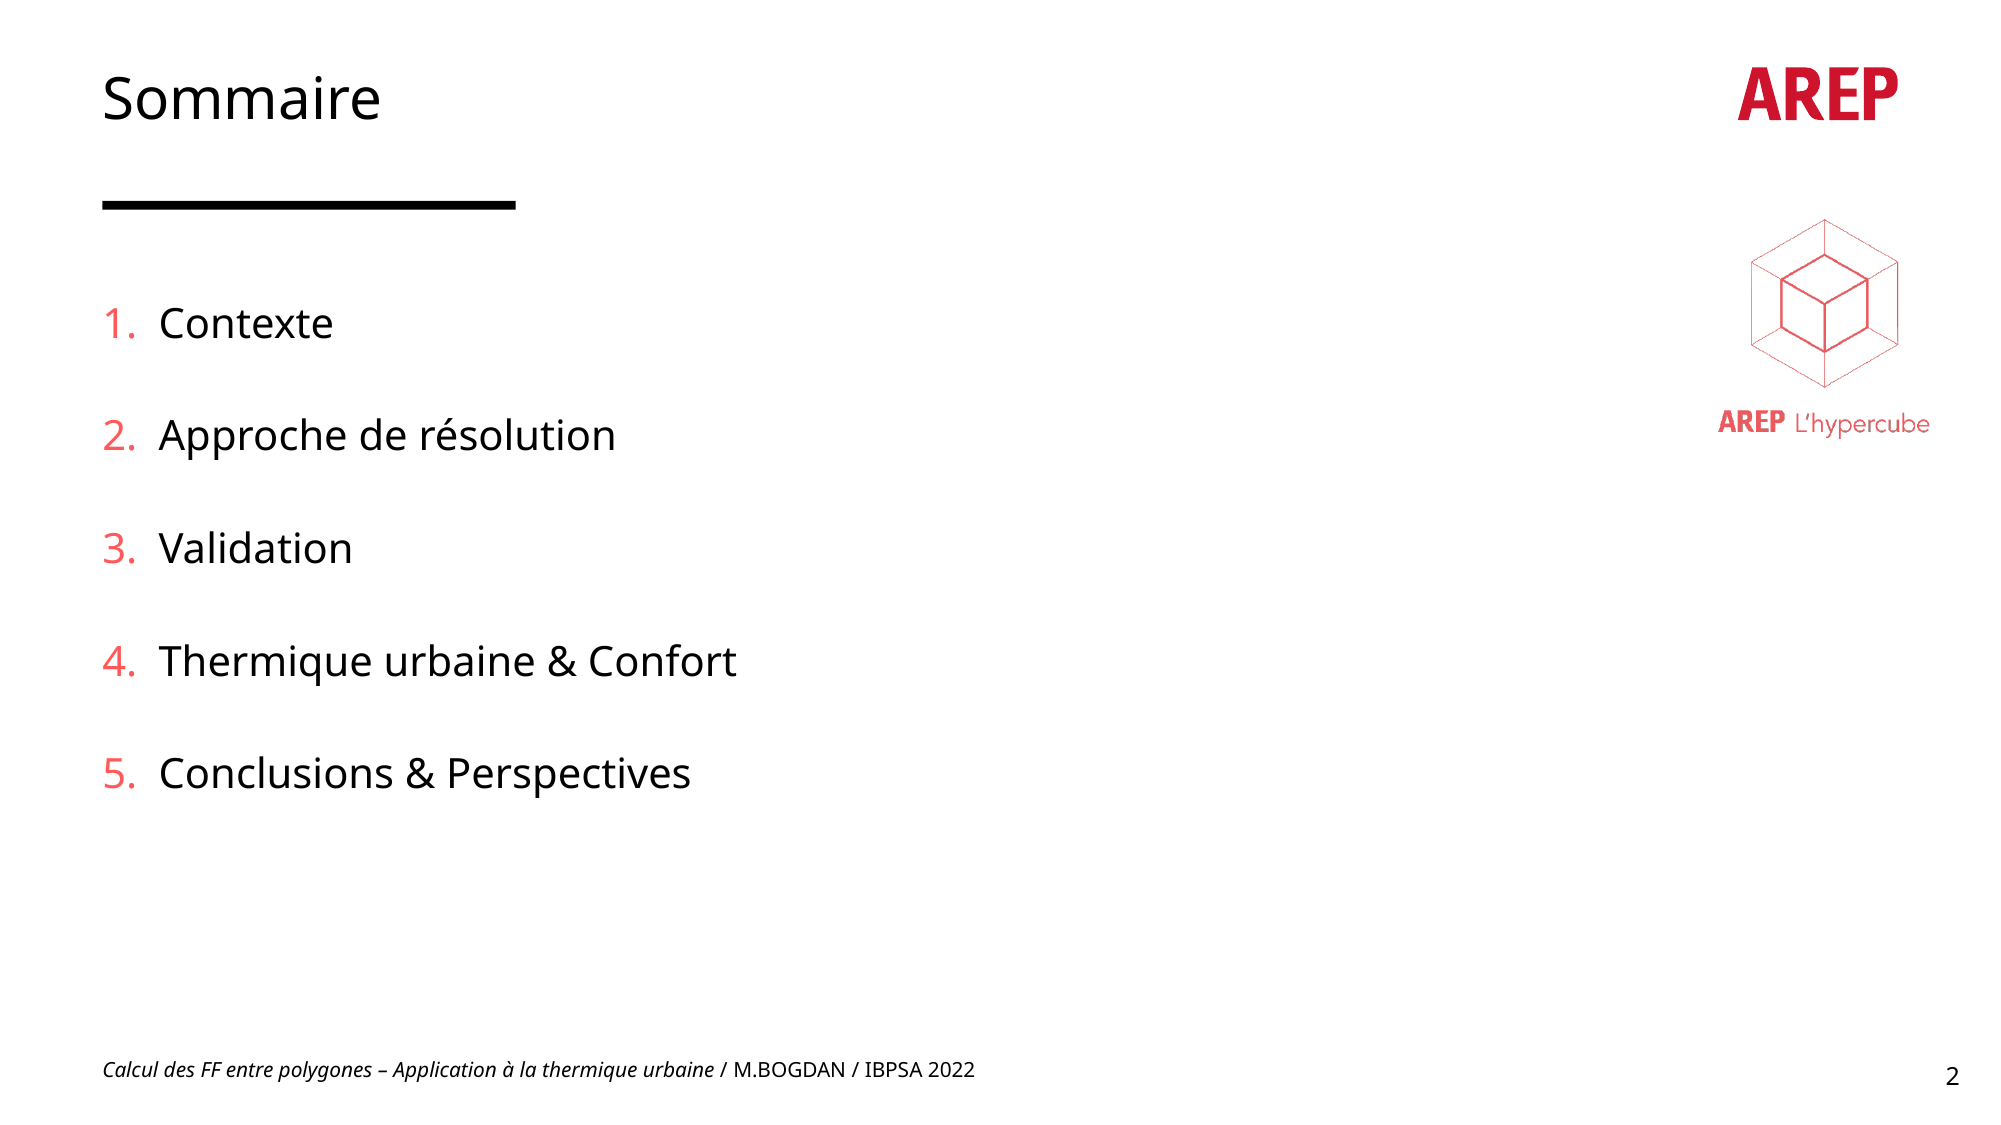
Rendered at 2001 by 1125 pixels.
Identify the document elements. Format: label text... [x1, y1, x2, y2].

list Contexte Approche de résolution Validation Thermique urbaine & Confort Conclusions & Perspectives [102, 296, 1662, 1024]
slide_number 2 [1929, 1062, 1977, 1093]
title Sommaire [102, 68, 1284, 133]
picture [1718, 219, 1930, 439]
